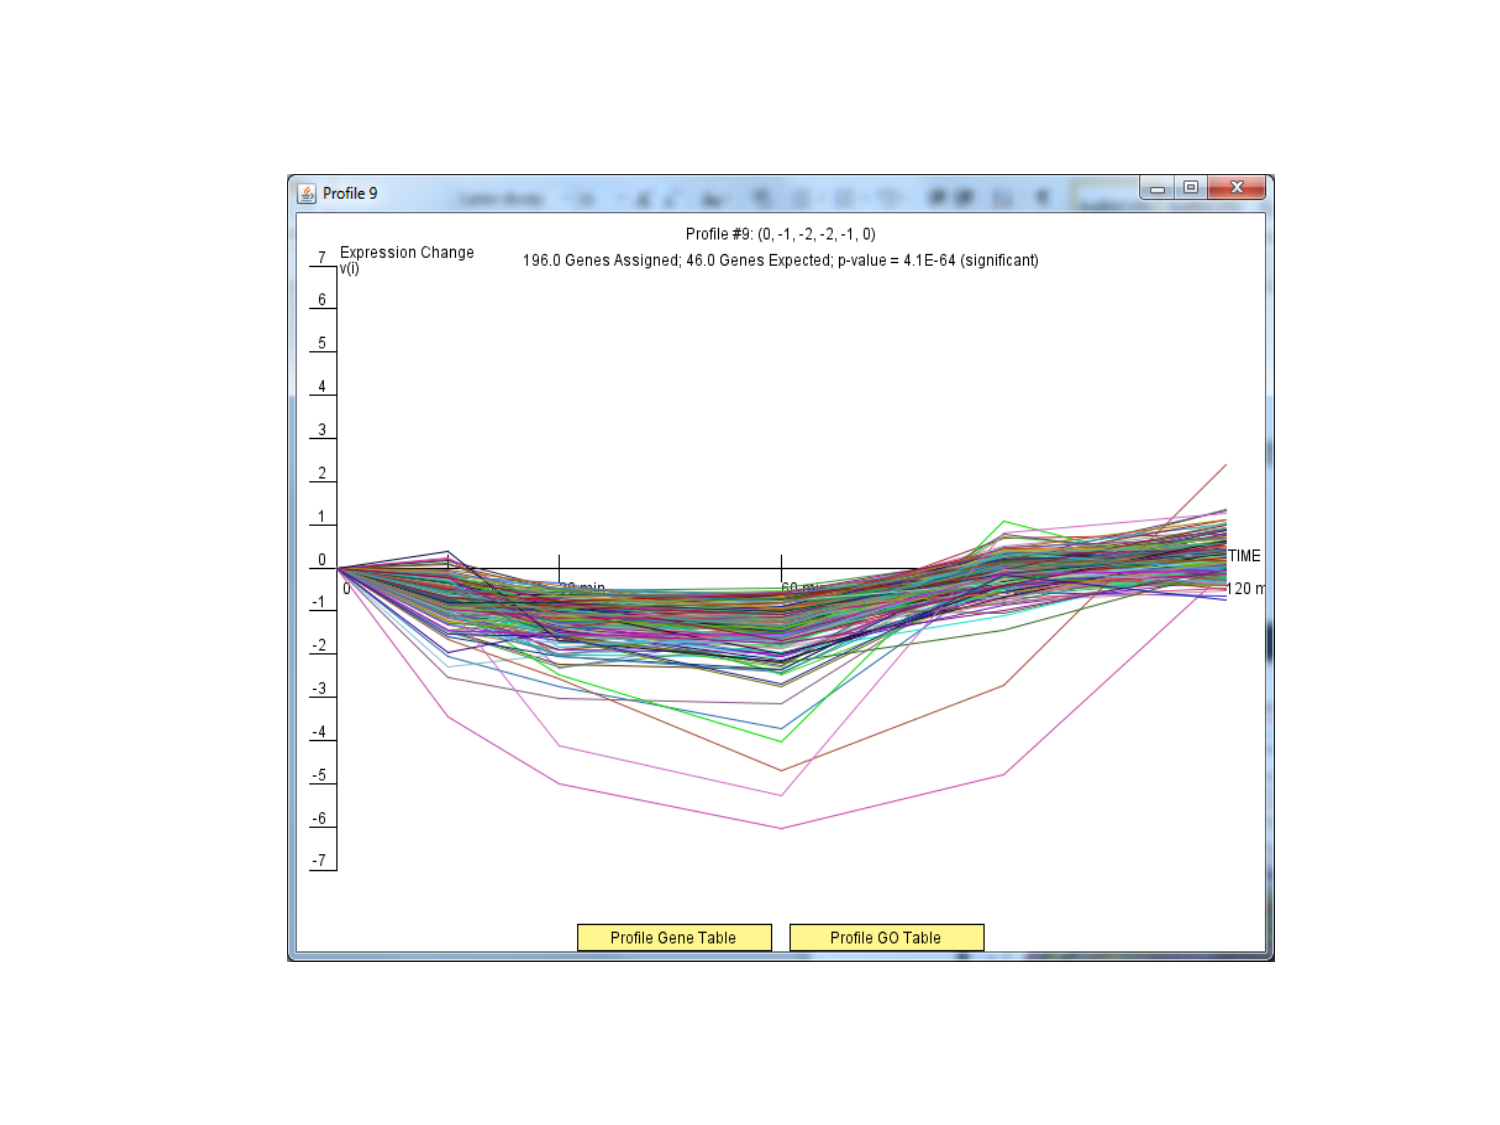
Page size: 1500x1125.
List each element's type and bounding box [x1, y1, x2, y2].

picture [287, 174, 1276, 962]
